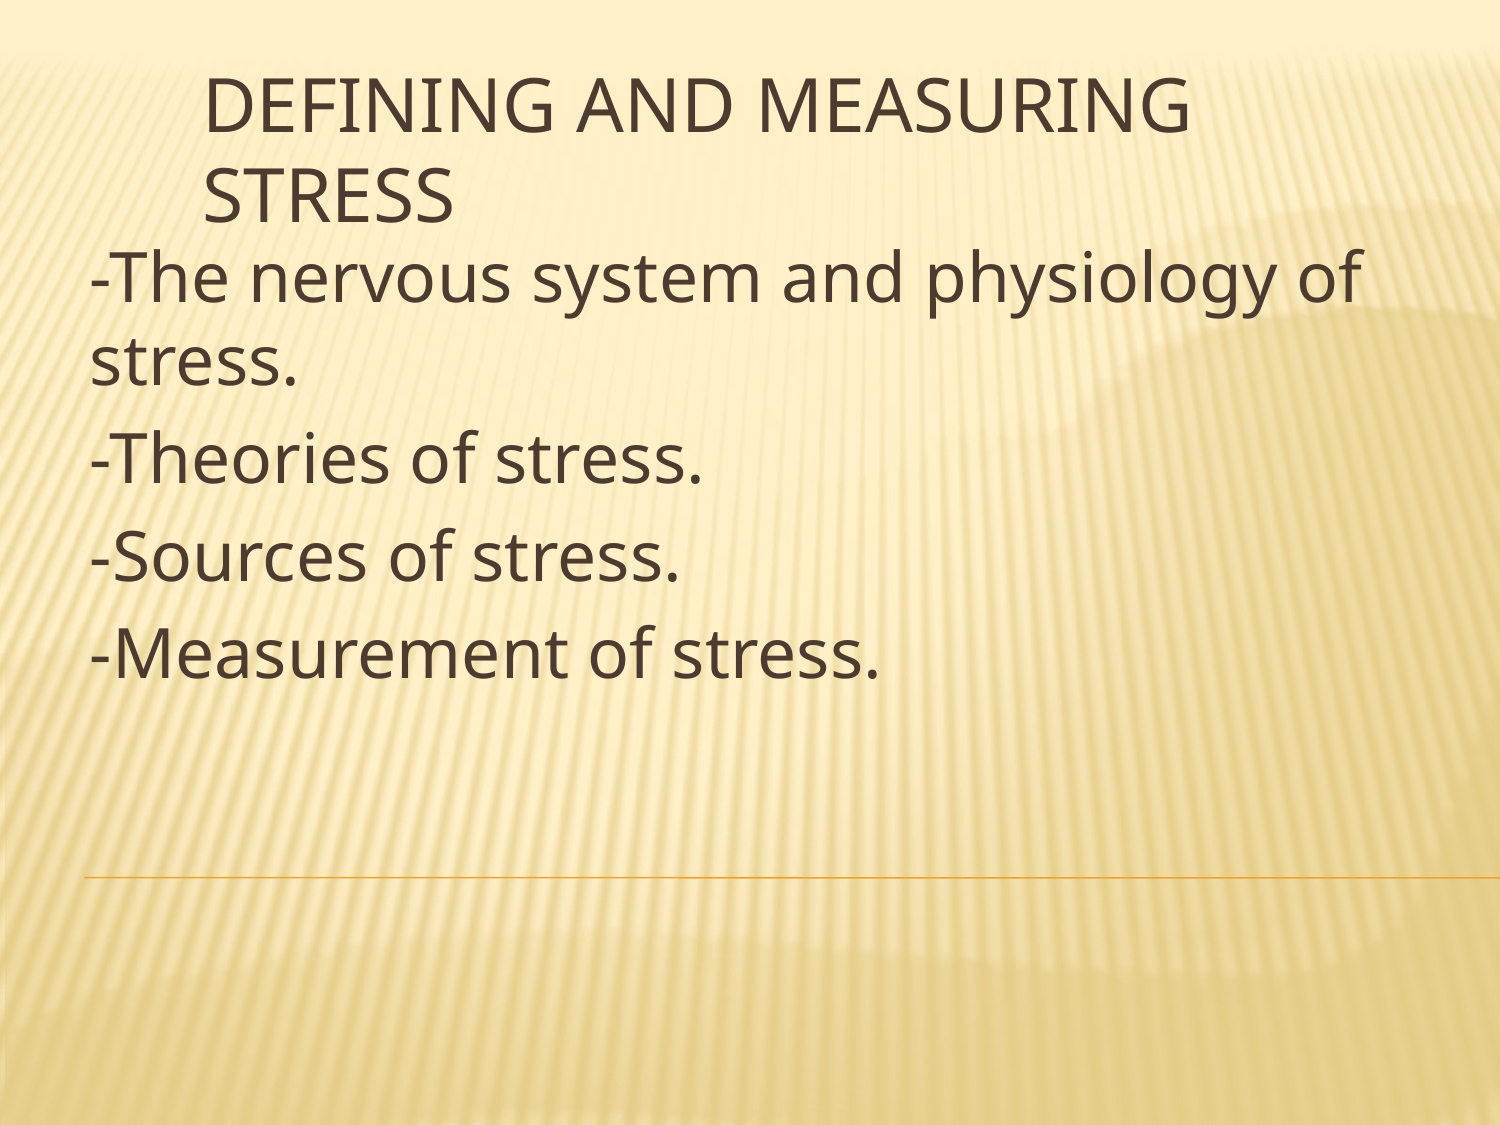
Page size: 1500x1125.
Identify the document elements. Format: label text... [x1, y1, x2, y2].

title Defining and Measuring Stress [187, 50, 1425, 224]
subtitle -The nervous system and physiology of stress. -Theories of stress. -Sources of stress. -Measurement of stress. [75, 224, 1450, 700]
